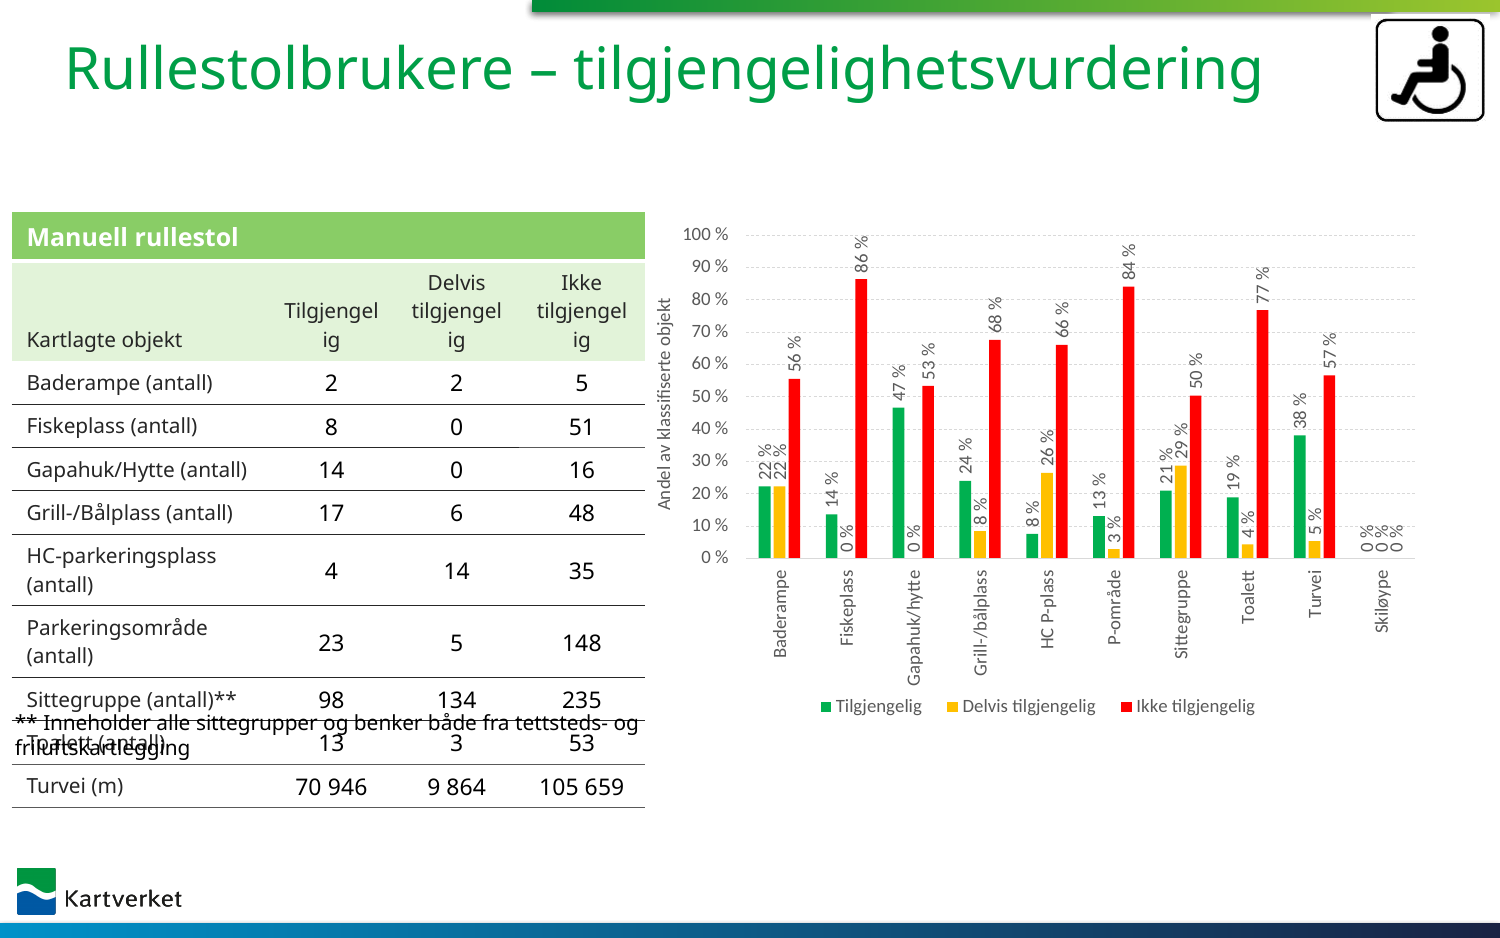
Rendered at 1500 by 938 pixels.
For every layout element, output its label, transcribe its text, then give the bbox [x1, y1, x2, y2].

table_cell 6 [394, 491, 519, 534]
table_cell 23 [269, 606, 394, 677]
table_cell Baderampe (antall) [12, 361, 269, 404]
table_cell Delvis tilgjengelig [394, 263, 519, 361]
picture [1371, 13, 1491, 127]
table_cell 0 [394, 448, 519, 490]
table_cell 98 [269, 678, 394, 702]
table_cell 16 [519, 448, 638, 490]
table_cell Parkeringsområde (antall) [12, 606, 269, 677]
table_cell Gapahuk/Hytte (antall) [12, 448, 269, 490]
table_cell 70 946 [269, 768, 394, 807]
text_box ** Inneholder alle sittegrupper og benker både fra tettsteds- og friluftskartlegging [0, 702, 745, 768]
table_cell 48 [519, 491, 638, 534]
table_cell Fiskeplass (antall) [12, 405, 269, 447]
picture [643, 218, 1426, 728]
table_cell 51 [519, 405, 638, 447]
table_cell 14 [269, 448, 394, 490]
text_box Rullestolbrukere – tilgjengelighetsvurdering [49, 12, 1372, 109]
table_cell Ikke tilgjengelig [519, 263, 638, 361]
table_cell 5 [519, 361, 638, 404]
table_cell 35 [519, 535, 638, 605]
table_cell 17 [269, 491, 394, 534]
table_cell 5 [394, 606, 519, 677]
table_cell 9 864 [394, 768, 519, 807]
table_cell Sittegruppe (antall)** [12, 678, 269, 702]
table_cell Grill-/Bålplass (antall) [12, 491, 269, 534]
table_cell 105 659 [519, 768, 645, 807]
table_cell 134 [394, 678, 519, 702]
table_cell 235 [519, 678, 638, 702]
table_cell 2 [394, 361, 519, 404]
table_cell 4 [269, 535, 394, 605]
table_cell 2 [269, 361, 394, 404]
table_cell HC-parkeringsplass (antall) [12, 535, 269, 605]
table_cell Kartlagte objekt [12, 263, 269, 361]
table_cell Turvei (m) [12, 768, 269, 807]
table_cell 0 [394, 405, 519, 447]
table_cell 8 [269, 405, 394, 447]
table_cell 148 [519, 606, 638, 677]
table_cell 14 [394, 535, 519, 605]
table_cell Tilgjengelig [269, 263, 394, 361]
table_header Manuell rullestol [12, 212, 645, 259]
